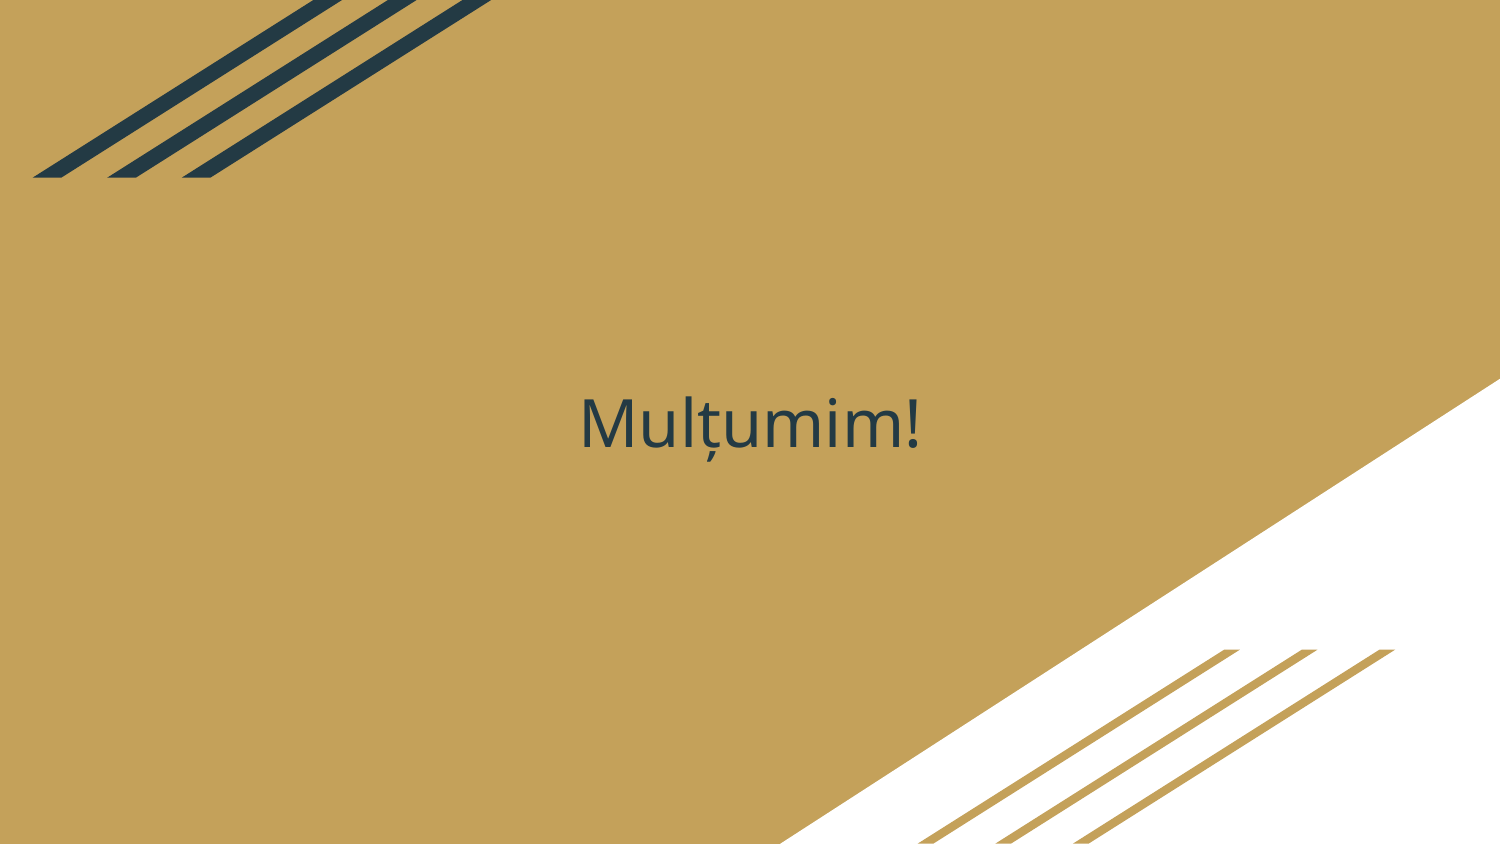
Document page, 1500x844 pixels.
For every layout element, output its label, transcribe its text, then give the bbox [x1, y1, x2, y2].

title Mulțumim! [309, 286, 1192, 557]
